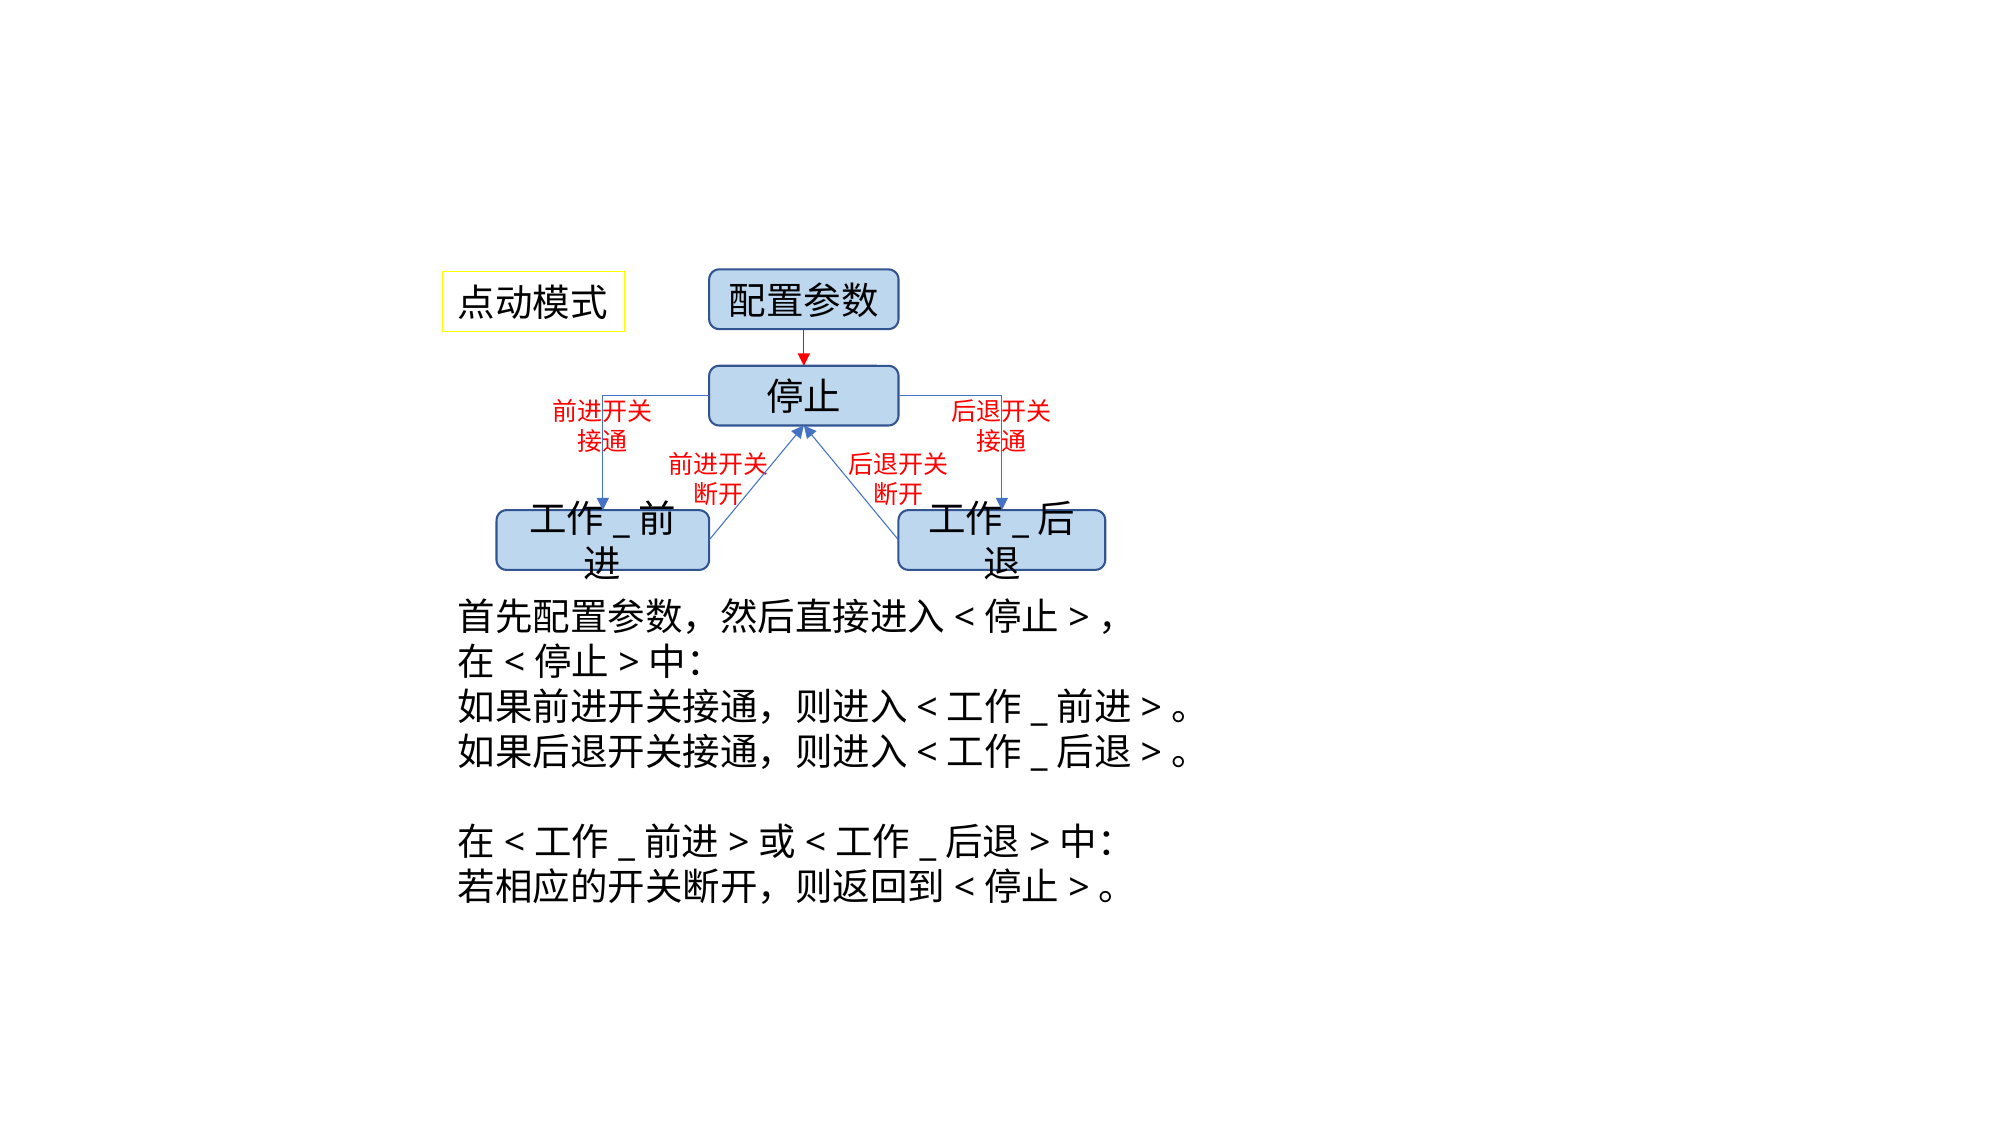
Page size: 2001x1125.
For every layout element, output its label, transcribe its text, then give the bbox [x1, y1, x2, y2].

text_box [602, 395, 710, 511]
text_box 后退开关 断开 [899, 511, 967, 516]
text_box 前进开关 接通 [535, 388, 671, 464]
text_box 后退开关 接通 [935, 388, 1068, 464]
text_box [898, 395, 1002, 511]
text_box 停止 [708, 364, 900, 425]
text_box 前进开关 断开 [653, 511, 709, 516]
text_box 工作_后退 [897, 509, 1107, 571]
text_box 首先配置参数，然后直接进入<停止>， 在<停止>中： 如果前进开关接通，则进入<工作_前进>。 如果后退开关接通，则进入<工作_后退>。 在<工作_前进>或<工作_后退>中： 若相应的开关断开，则返回到<停止>。 [442, 585, 1260, 961]
text_box 工作_前进 [495, 509, 711, 571]
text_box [709, 425, 803, 540]
text_box 配置参数 [708, 268, 900, 331]
text_box 点动模式 [442, 271, 625, 332]
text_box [803, 425, 899, 540]
